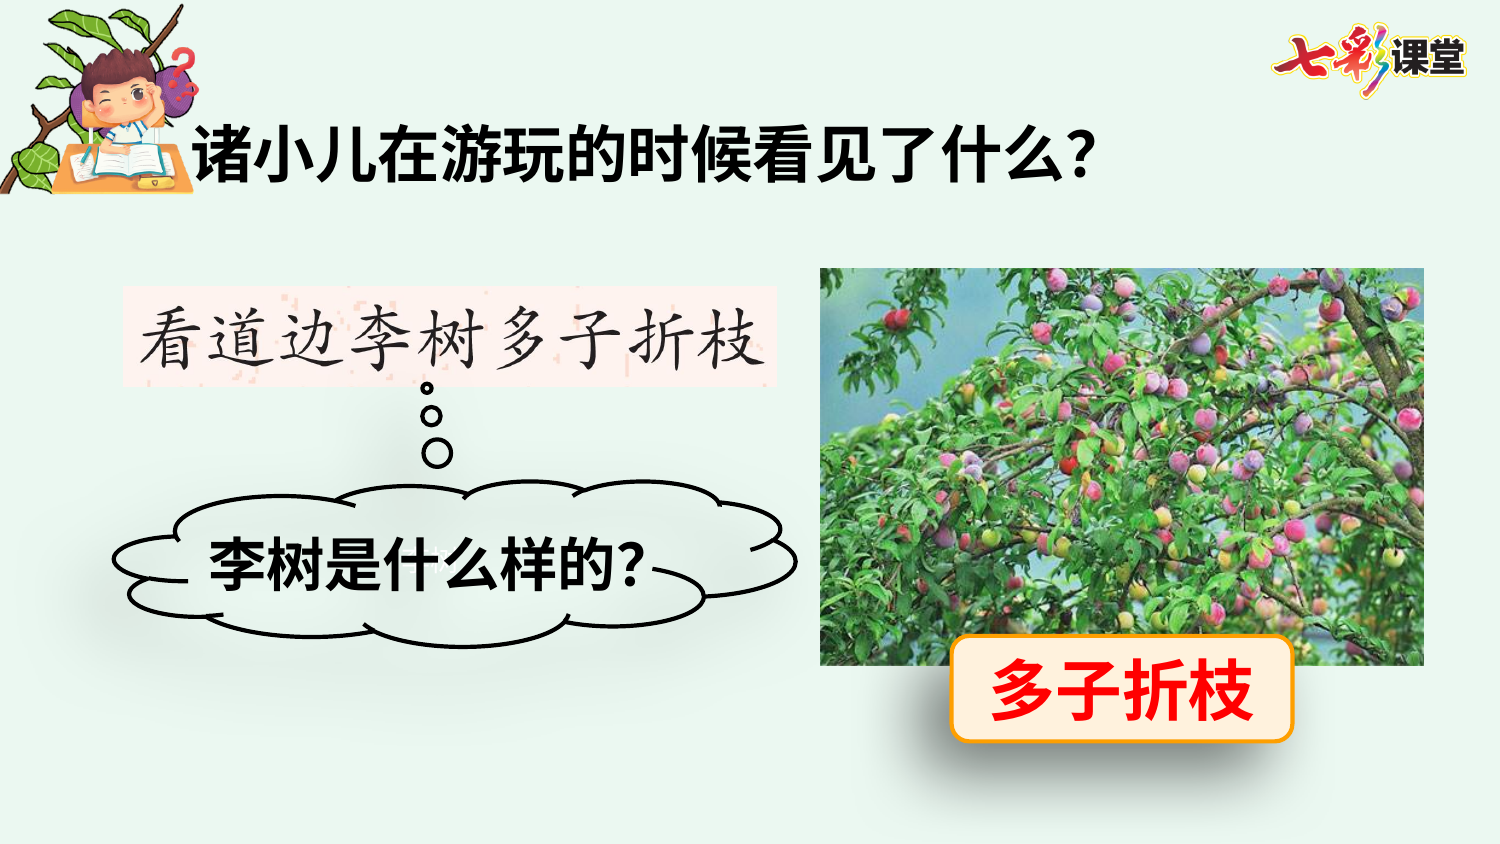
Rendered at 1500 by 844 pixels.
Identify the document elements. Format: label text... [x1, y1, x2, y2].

picture [1269, 21, 1469, 100]
text_box 多子折枝 [949, 674, 1295, 744]
picture [0, 0, 270, 218]
text_box 诸小儿在游玩的时候看见了什么？ [212, 107, 1176, 198]
picture [820, 268, 1424, 666]
picture [123, 286, 777, 387]
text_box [114, 480, 796, 647]
